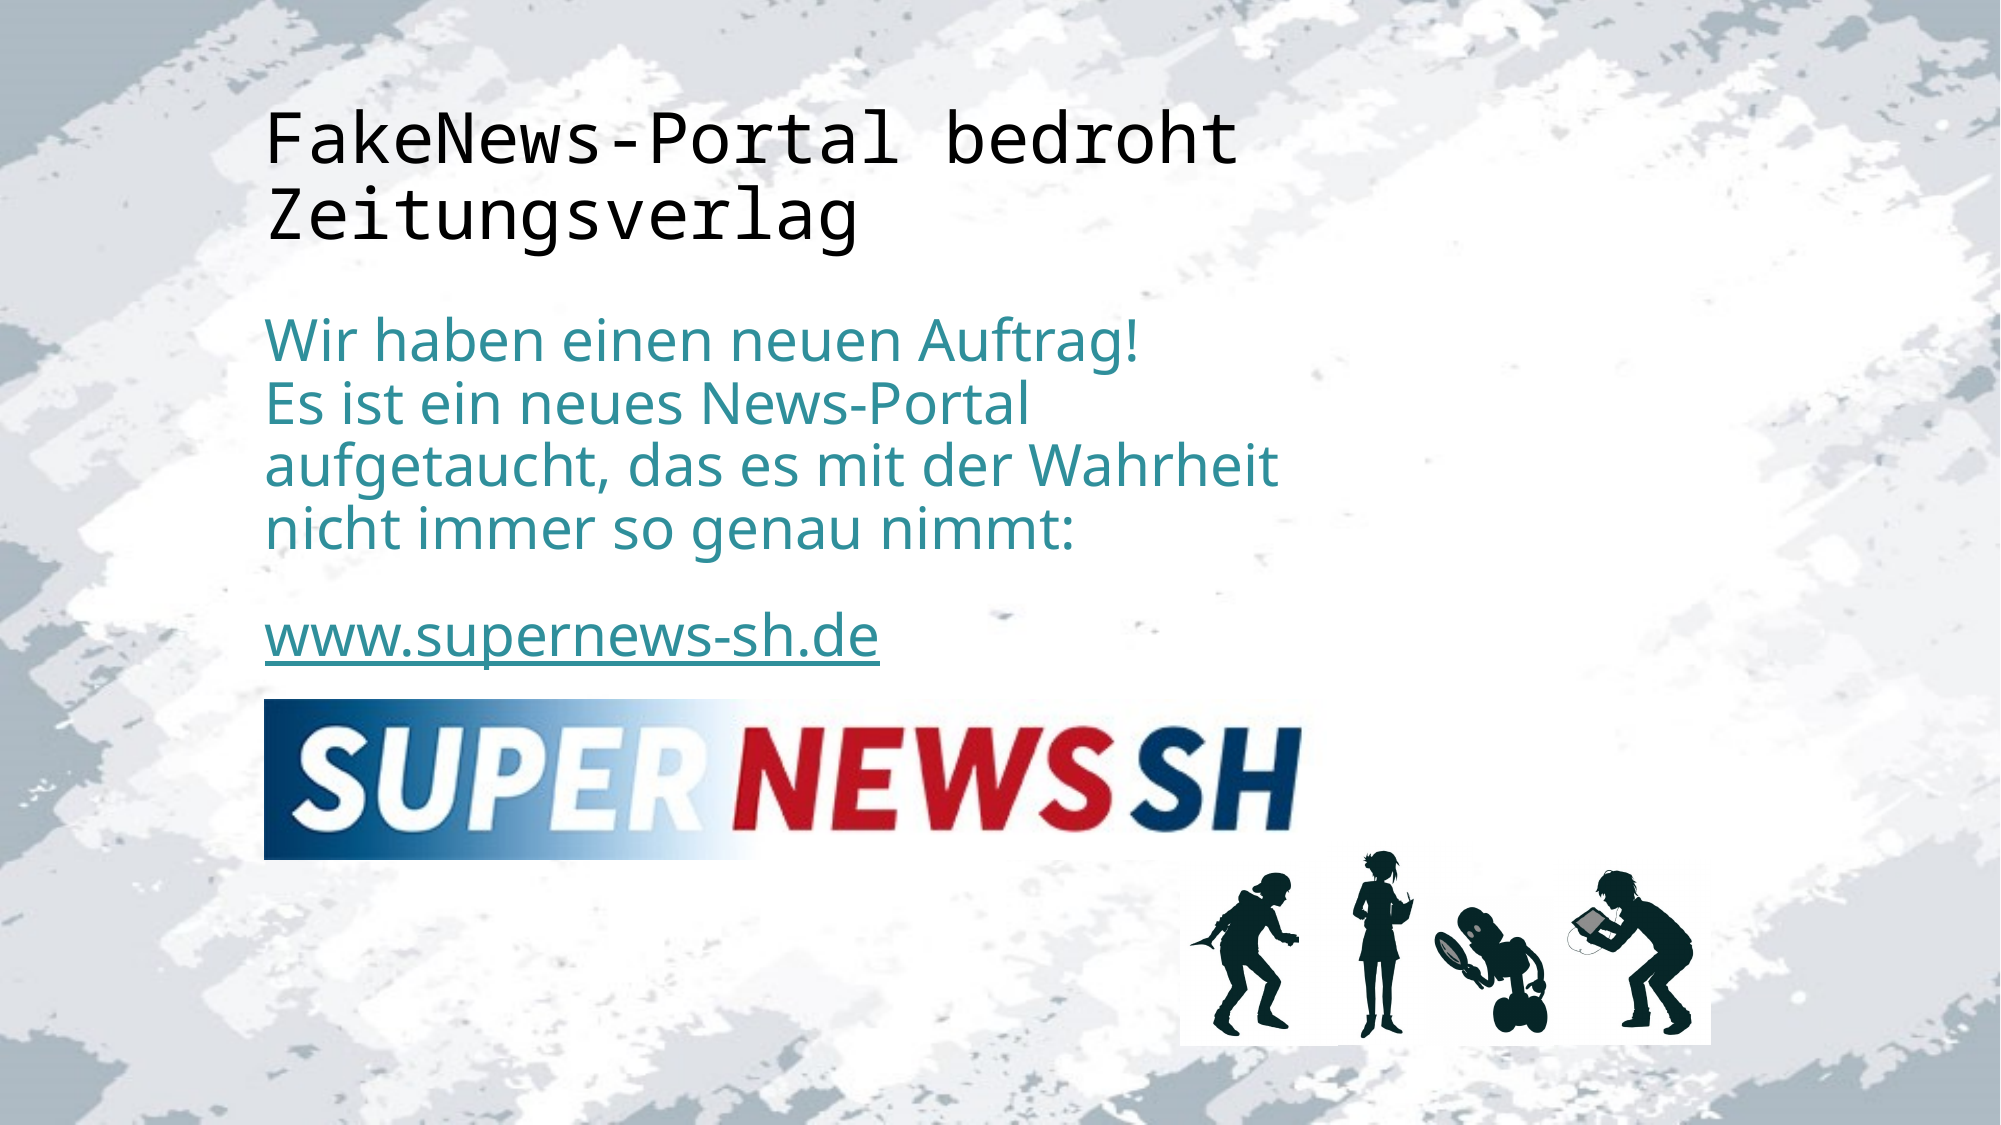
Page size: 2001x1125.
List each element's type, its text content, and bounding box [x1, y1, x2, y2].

picture [0, 0, 2001, 1125]
title FakeNews-Portal bedroht Zeitungsverlag [249, 75, 1858, 263]
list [1426, 896, 1554, 1046]
text_box Wir haben einen neuen Auftrag! Es ist ein neues News-Portal aufgetaucht, das es mit der Wahrheit nicht immer so genau nimmt: www.supernews-sh.de [249, 303, 1386, 1004]
